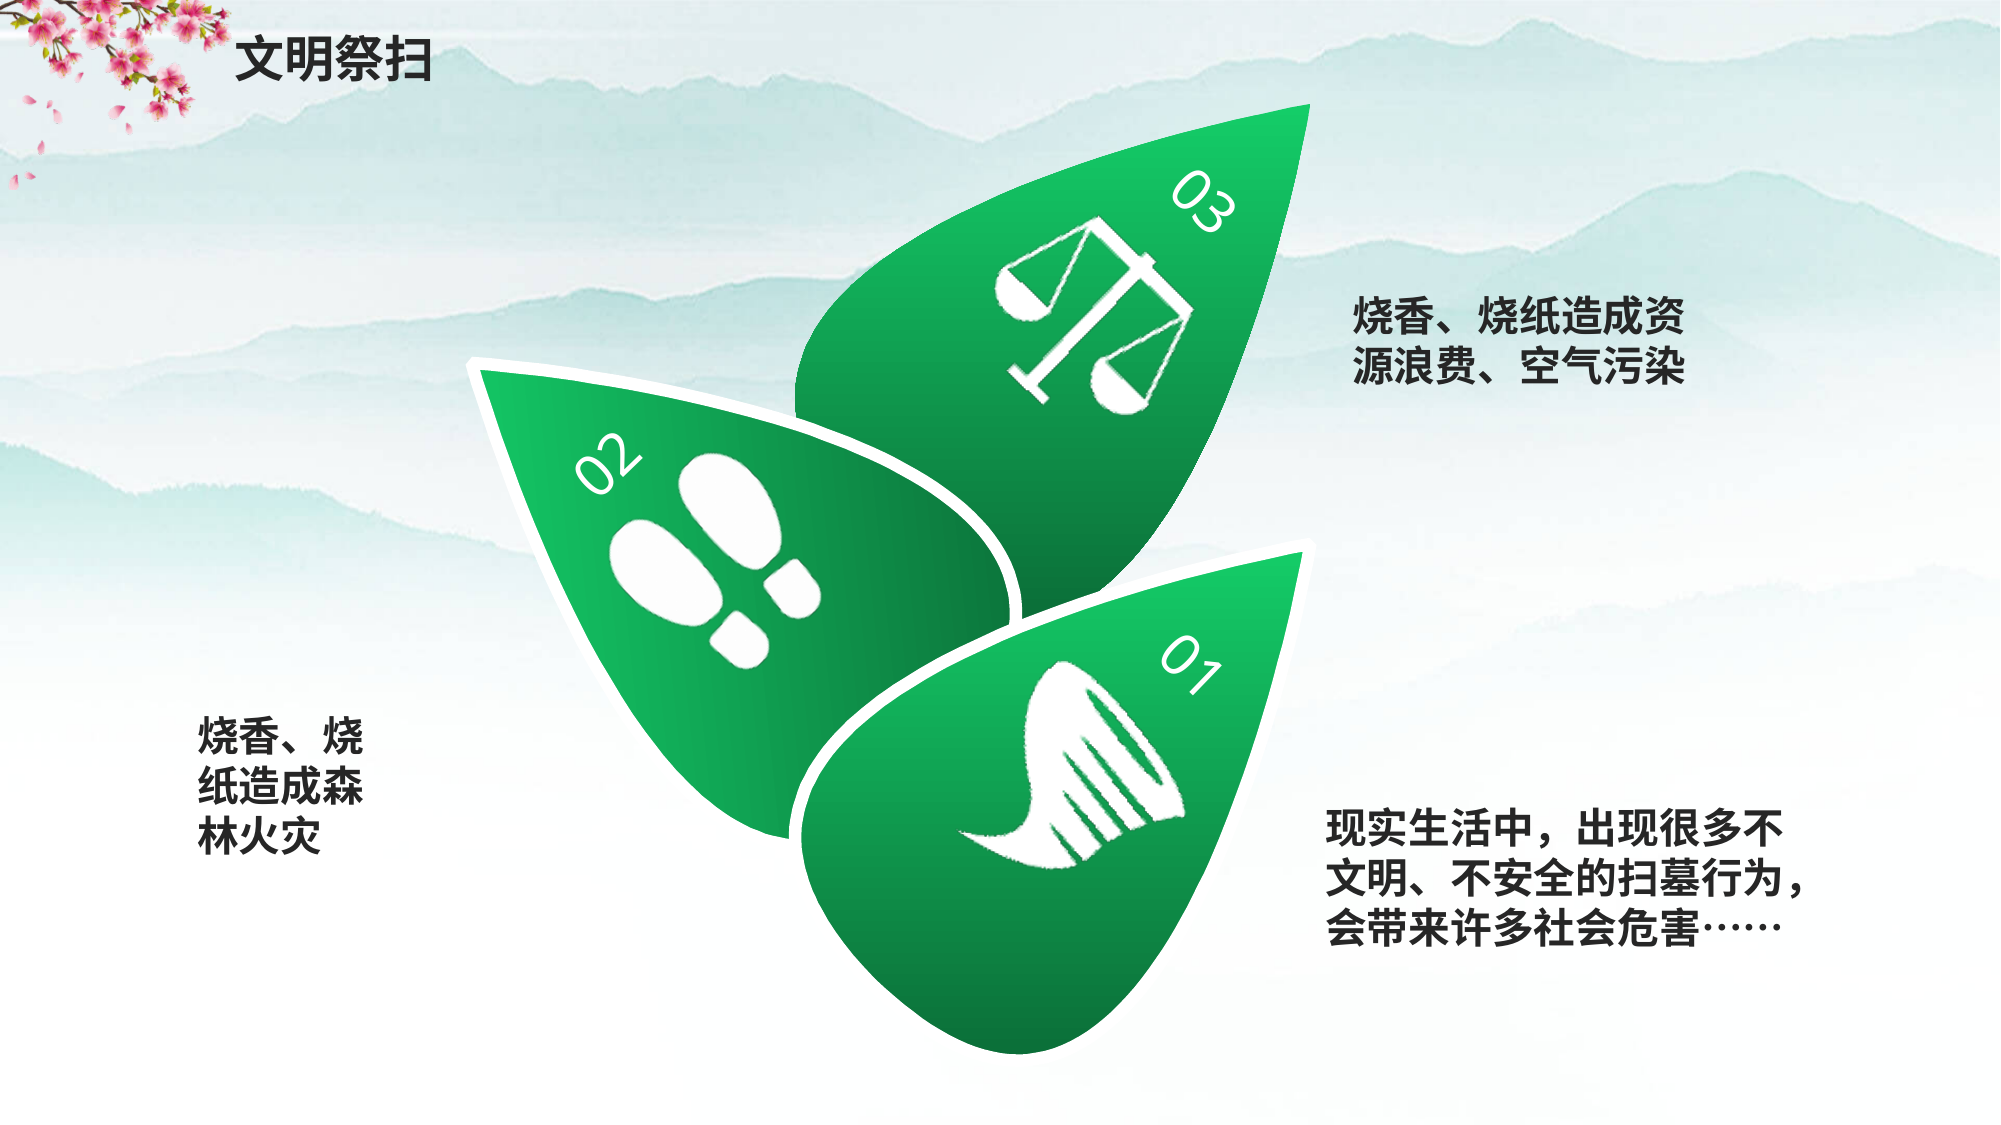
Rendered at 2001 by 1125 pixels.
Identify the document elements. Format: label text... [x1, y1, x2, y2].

text_box 文明祭扫 [232, 19, 575, 95]
text_box [471, 362, 716, 672]
text_box 烧香、烧纸造成资源浪费、空气污染 [1337, 282, 1731, 398]
text_box [1098, 136, 1169, 199]
text_box [1213, 334, 1250, 429]
picture [0, 0, 2000, 1125]
text_box 03 [1126, 120, 1286, 279]
text_box 01 [1115, 586, 1275, 744]
text_box 02 [526, 383, 679, 534]
text_box [991, 168, 1068, 199]
text_box [795, 209, 1206, 621]
text_box 烧香、烧纸造成森林火灾 [182, 702, 405, 868]
text_box [609, 407, 1016, 846]
text_box 现实生活中，出现很多不文明、不安全的扫墓行为，会带来许多社会危害…… [1310, 794, 1814, 960]
text_box [1213, 218, 1286, 312]
text_box [795, 543, 1311, 1061]
text_box [1196, 103, 1311, 217]
